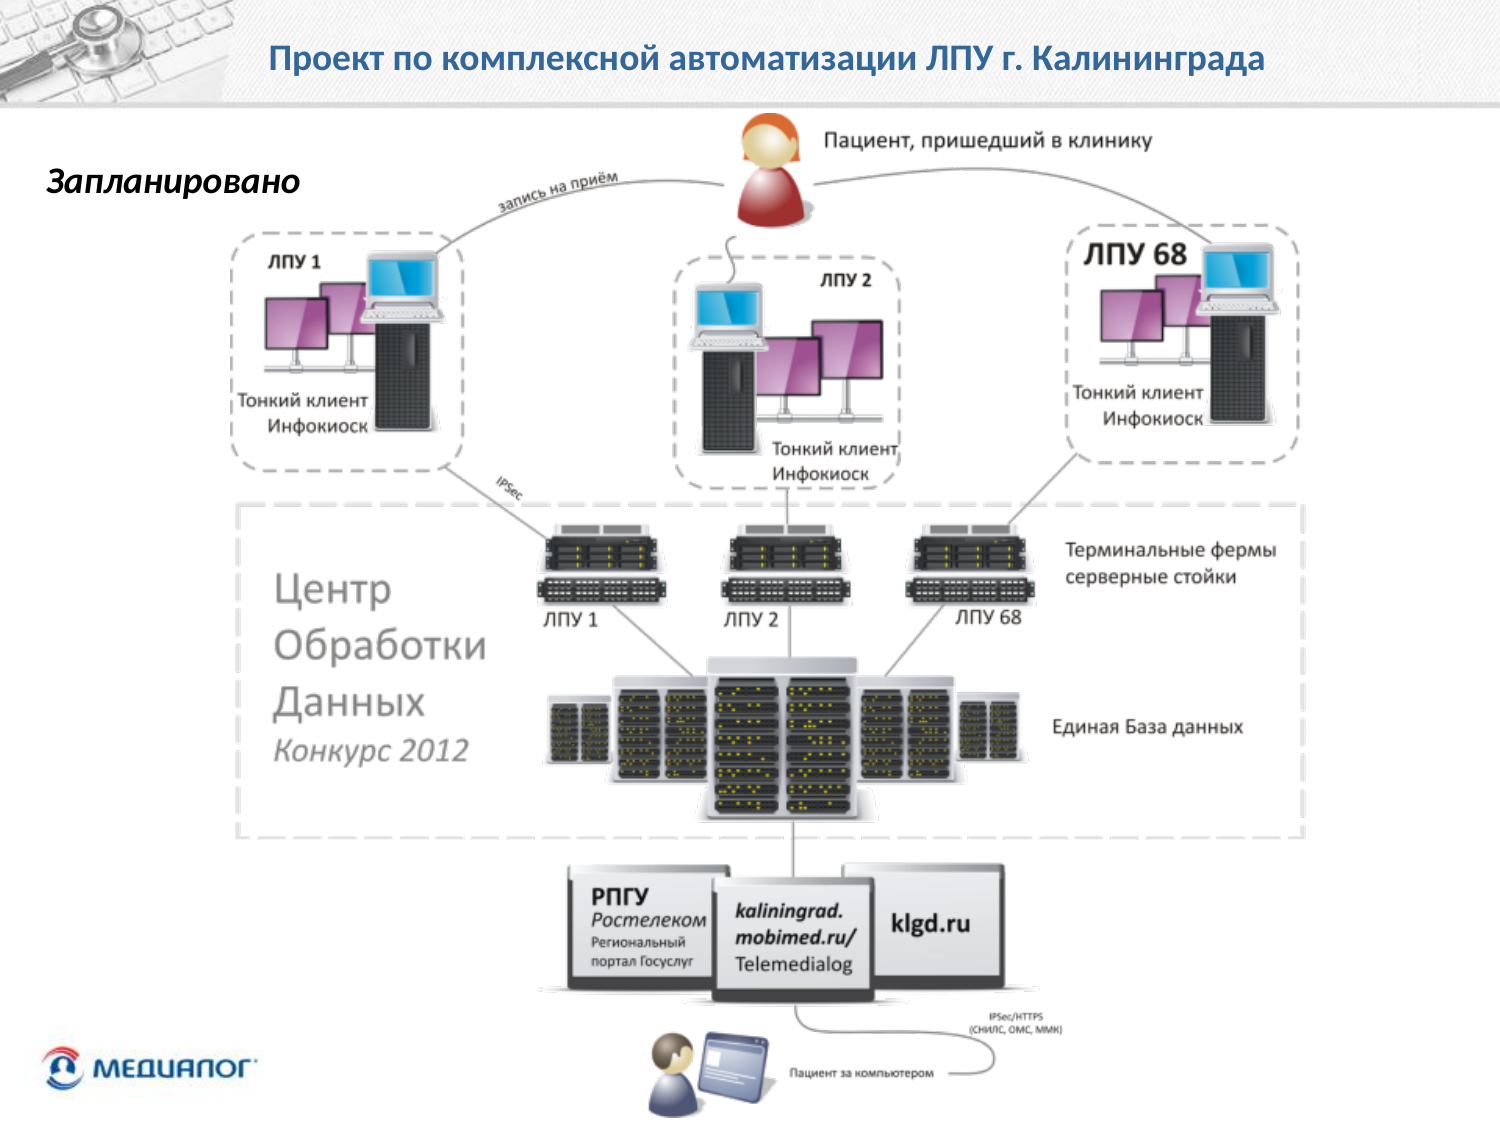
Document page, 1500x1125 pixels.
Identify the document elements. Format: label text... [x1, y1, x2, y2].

picture [0, 0, 1500, 1125]
text_box Проект по комплексной автоматизации ЛПУ г. Калининграда [253, 30, 1424, 87]
text_box Запланировано [31, 148, 224, 209]
